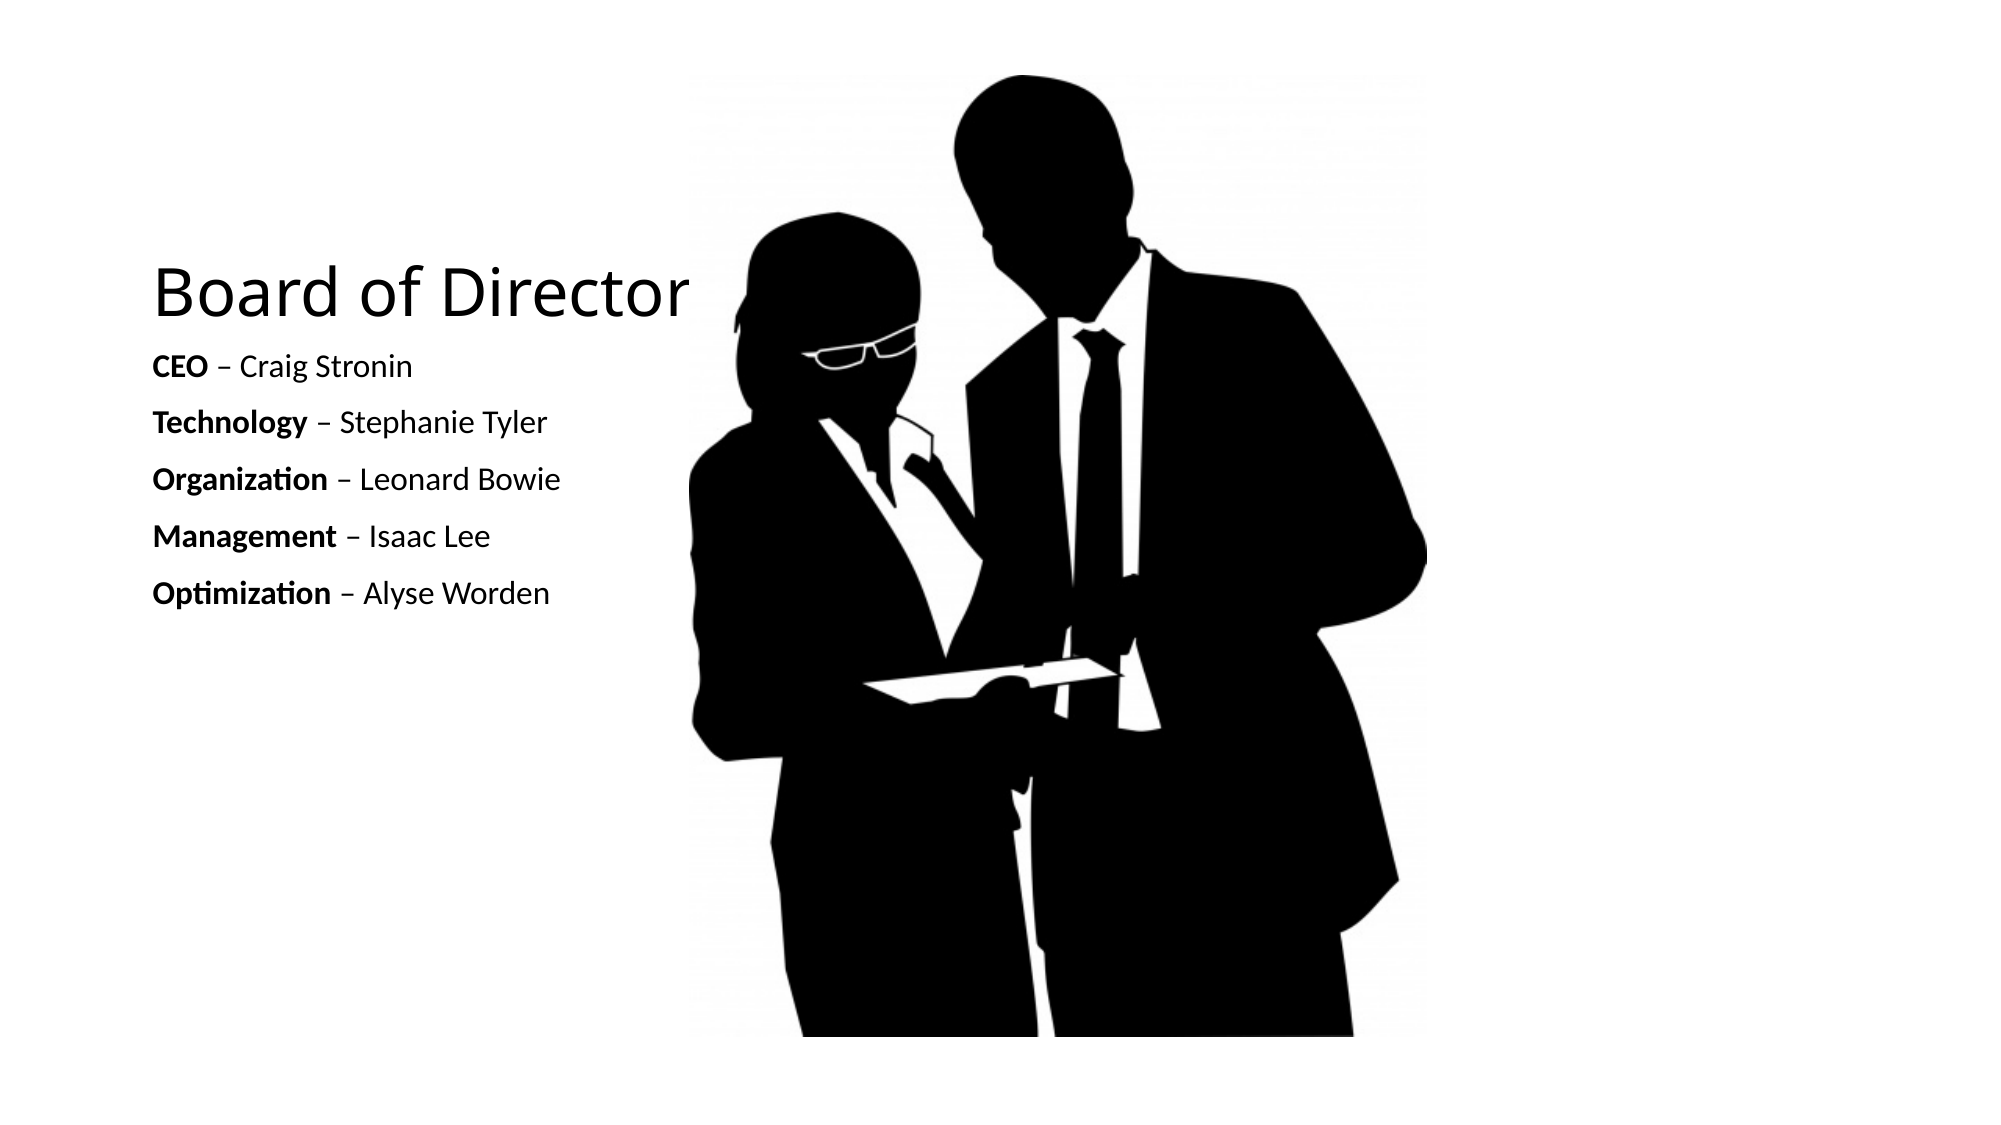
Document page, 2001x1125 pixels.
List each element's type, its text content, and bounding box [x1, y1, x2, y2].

title Board of Directors [137, 75, 689, 339]
list CEO – Craig Stronin Technology – Stephanie Tyler Organization – Leonard Bowie Management – Isaac Lee Optimization – Alyse Worden [137, 340, 689, 967]
picture [689, 75, 1427, 1037]
